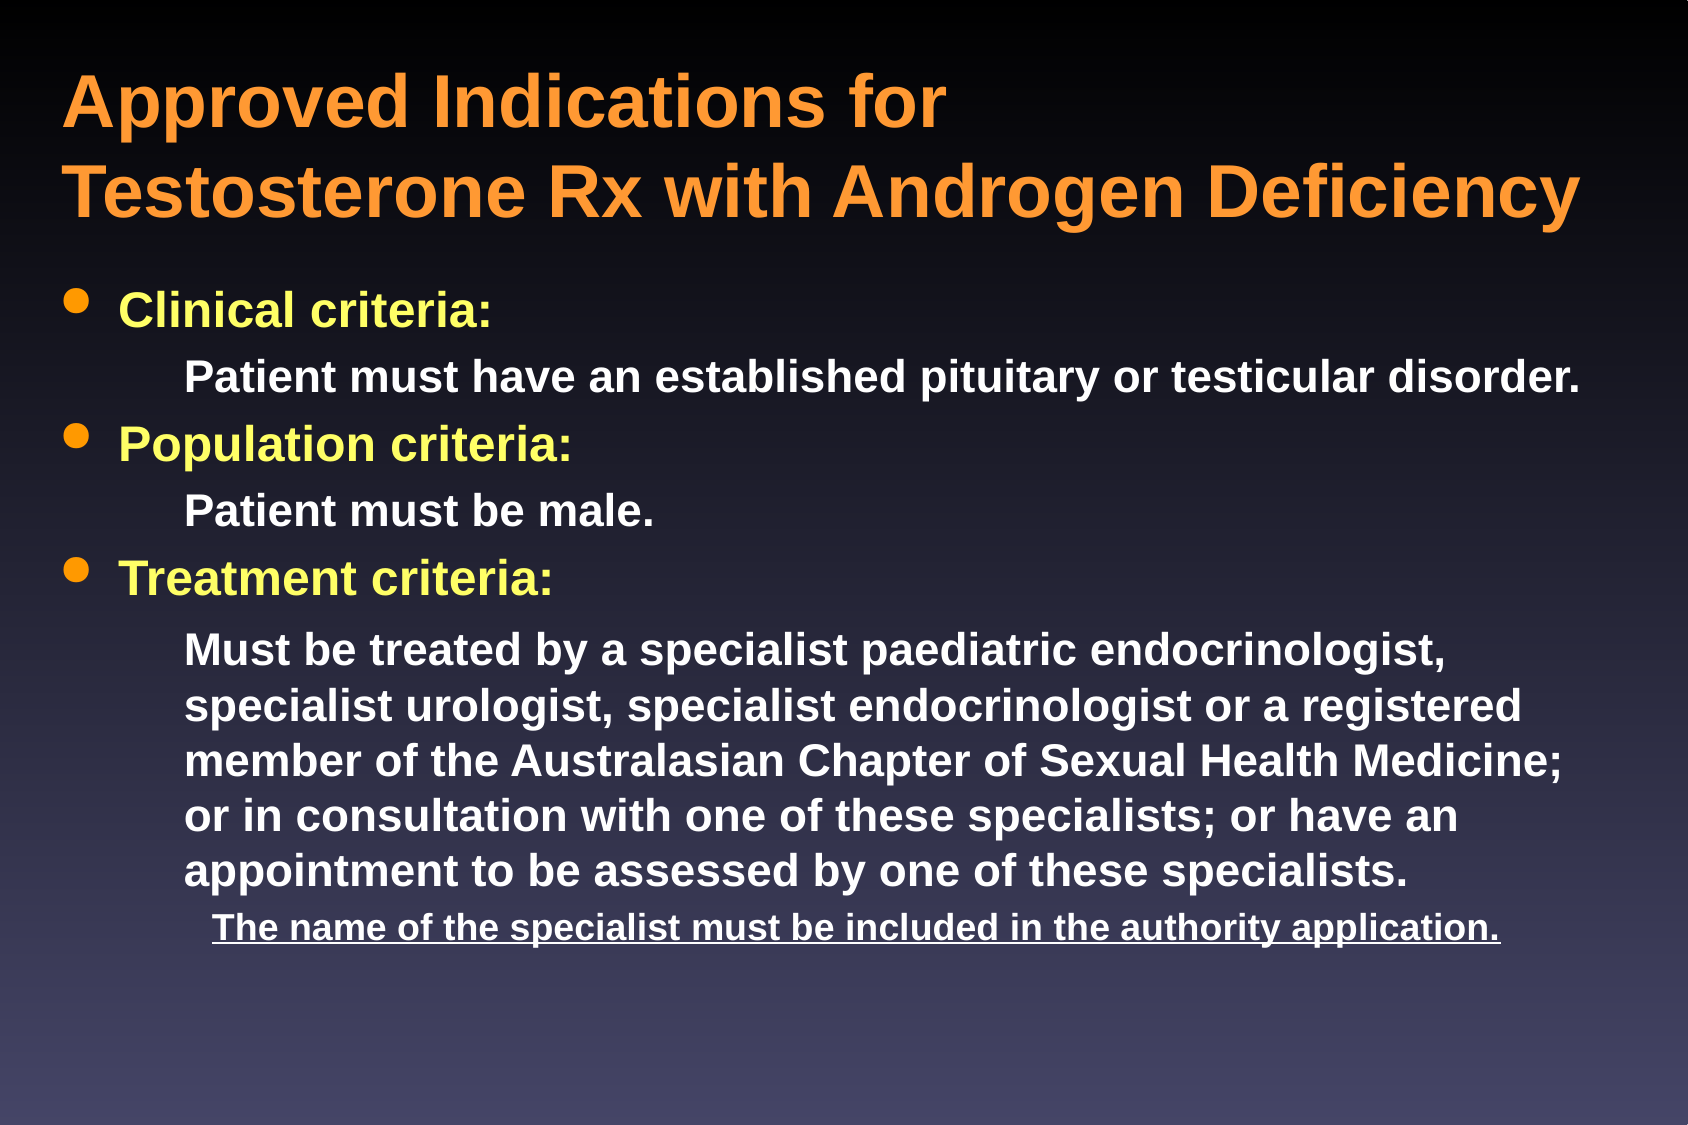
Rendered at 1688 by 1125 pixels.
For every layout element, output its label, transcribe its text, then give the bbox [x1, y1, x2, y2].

title Approved Indications for Testosterone Rx with Androgen Deficiency [46, 45, 1641, 233]
list Clinical criteria: Patient must have an established pituitary or testicular disorder. Population criteria: Patient must be male. Treatment criteria: Must be treated by a specialist paediatric endocrinologist, specialist urologist, specialist endocrinologist or a registered member of the Australasian Chapter of Sexual Health Medicine; or in consultation with one of these specialists; or have an appointment to be assessed by one of these specialists. The name of the specialist must be included in the authority application. [46, 269, 1629, 1012]
